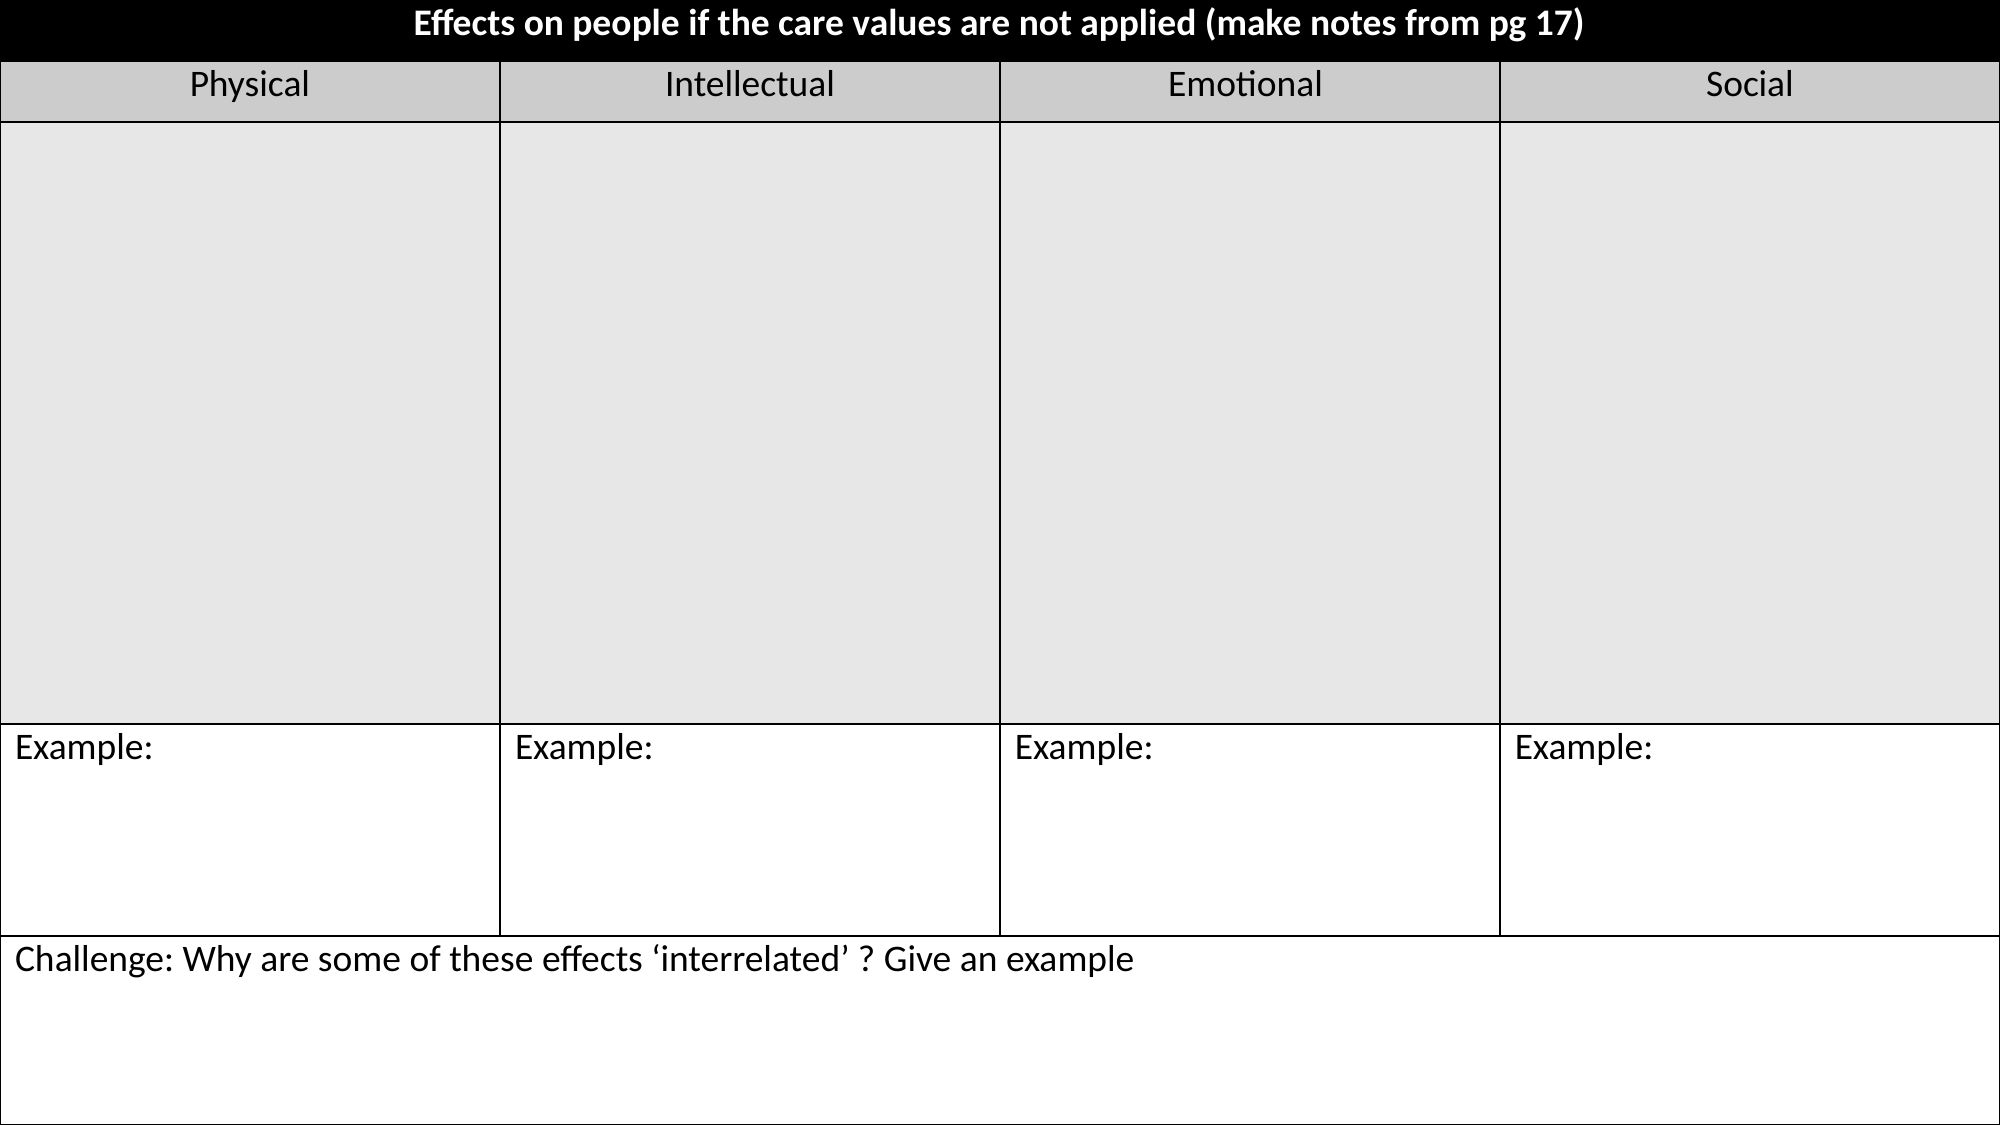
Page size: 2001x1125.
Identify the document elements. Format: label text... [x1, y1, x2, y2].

table_cell Example: [1001, 725, 1499, 935]
table_cell [1001, 123, 1499, 723]
table_cell Example: [1, 725, 499, 935]
table_cell Example: [501, 725, 999, 935]
table_cell Social [1501, 62, 1999, 121]
table_cell Example: [1501, 725, 1999, 935]
table_cell Physical [1, 62, 499, 121]
table_cell Emotional [1001, 62, 1499, 121]
table_cell [1, 123, 499, 723]
table_cell [501, 123, 999, 723]
table_cell [1501, 123, 1999, 723]
table_header Effects on people if the care values are not applied (make notes from pg 17) [1, 1, 1999, 60]
table_cell Challenge: Why are some of these effects ‘interrelated’ ? Give an example [1, 937, 1999, 1124]
table_cell Intellectual [501, 62, 999, 121]
